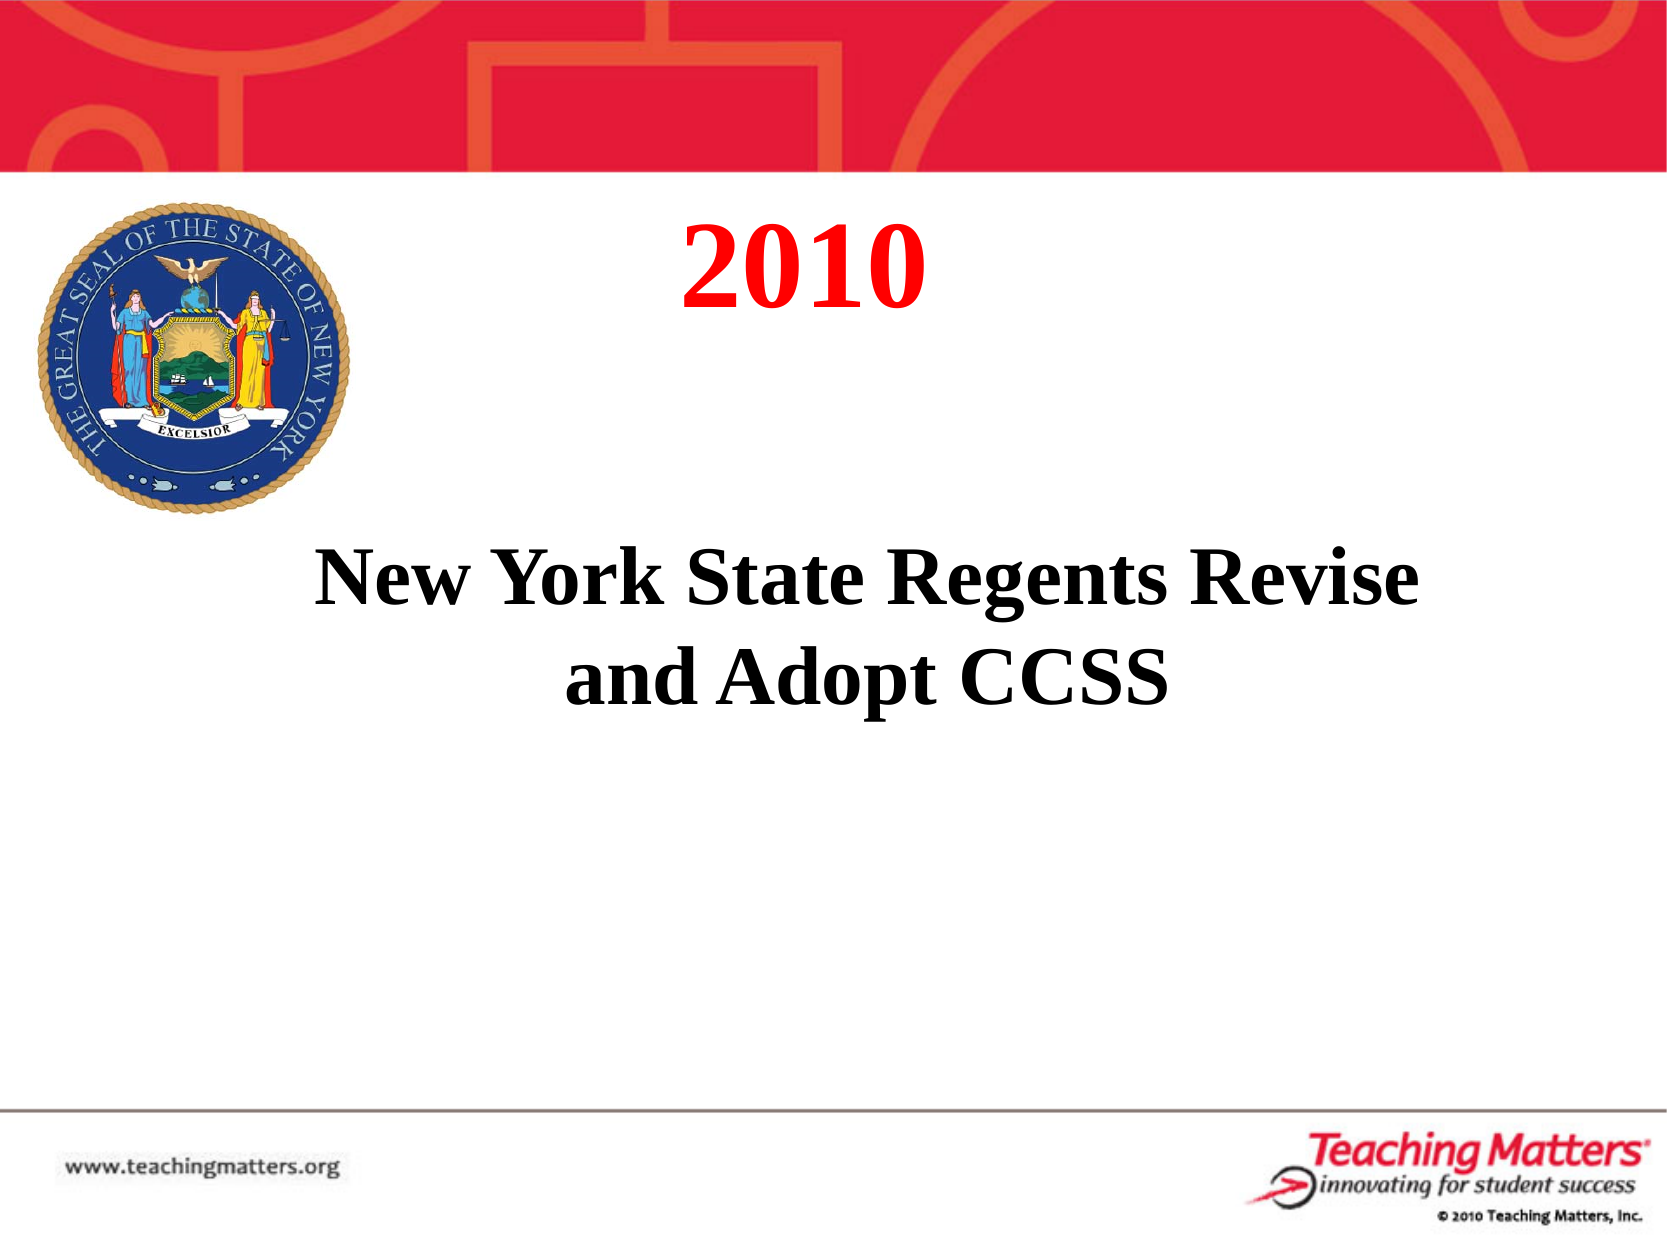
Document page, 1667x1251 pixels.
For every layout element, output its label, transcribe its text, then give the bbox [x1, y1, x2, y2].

title New York State Regents Revise and Adopt CCSS [221, 513, 1514, 848]
text_box 2010 [664, 174, 945, 340]
picture [0, 0, 1667, 1250]
